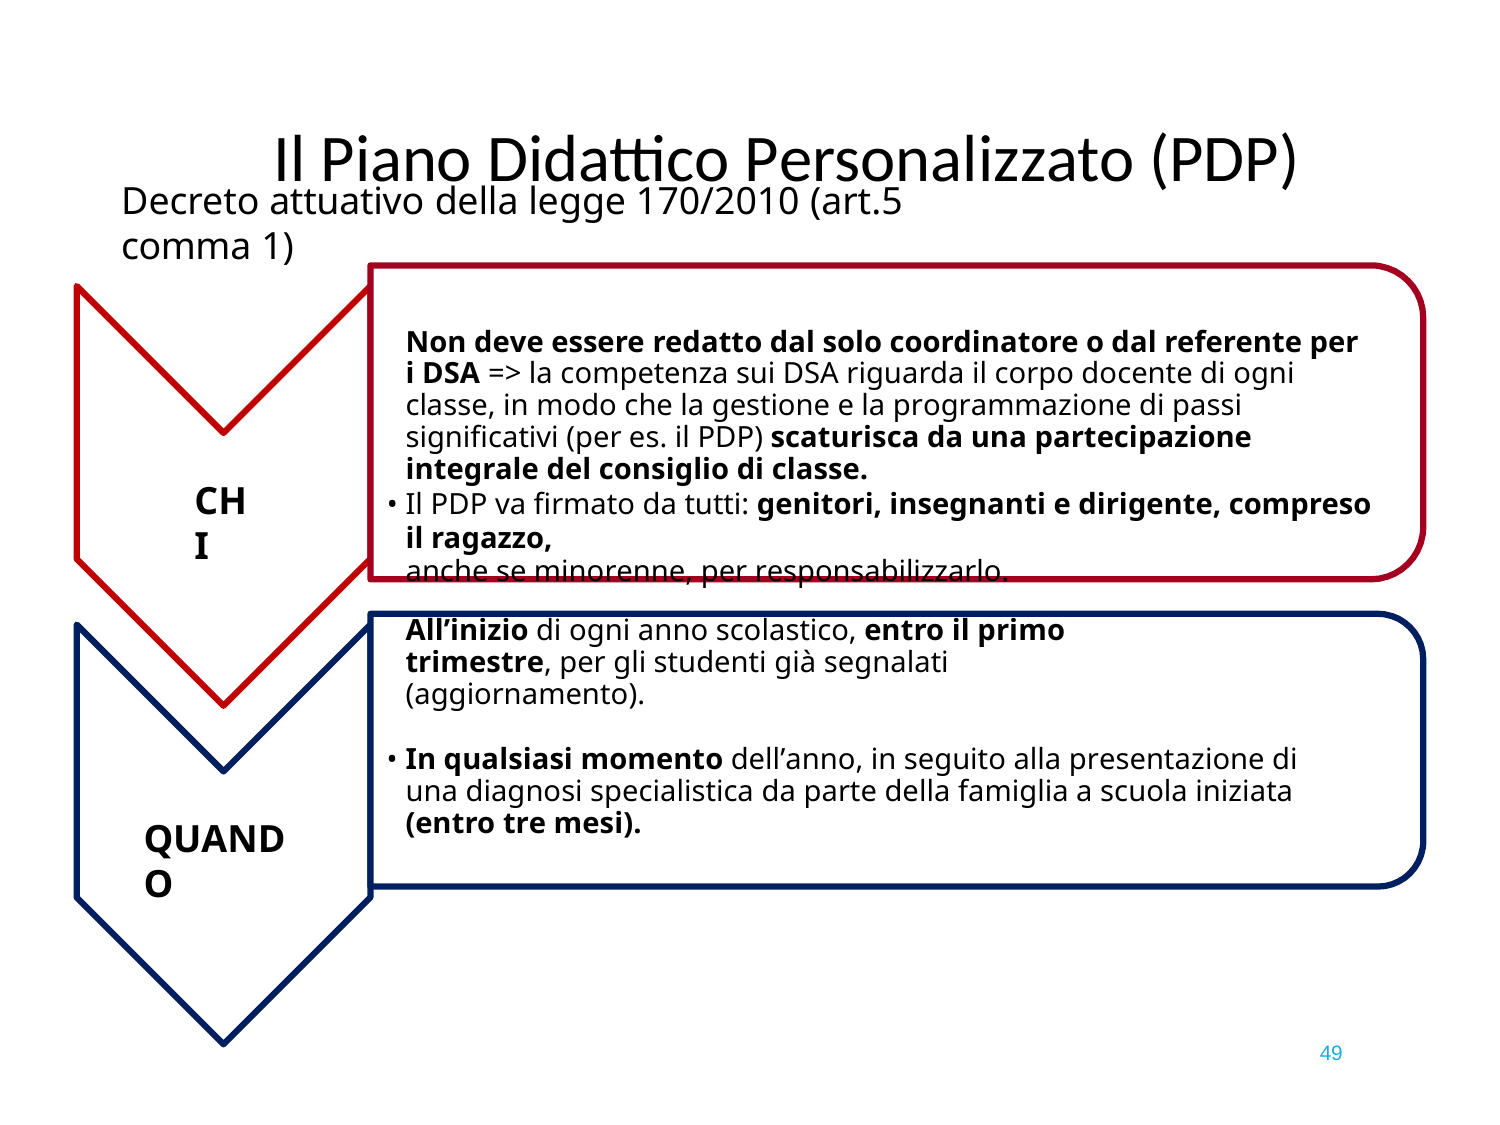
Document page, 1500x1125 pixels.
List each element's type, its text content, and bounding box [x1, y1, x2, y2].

text_box [370, 265, 1424, 580]
text_box Il PDP va firmato da tutti: genitori, insegnanti e dirigente, compreso il ragazzo, anche se minorenne, per responsabilizzarlo. [384, 487, 1380, 588]
title Il Piano Didattico Personalizzato (PDP) [75, 28, 1425, 249]
text_box [29, 29, 1470, 1095]
text_box All’inizio di ogni anno scolastico, entro il primo trimestre, per gli studenti già segnalati (aggiornamento). In qualsiasi momento dell’anno, in seguito alla presentazione di una diagnosi specialistica da parte della famiglia a scuola iniziata (entro tre mesi). [370, 613, 1378, 840]
text_box [370, 613, 1424, 887]
text_box 49 [1317, 1040, 1345, 1065]
text_box Non deve essere redatto dal solo coordinatore o dal referente per i DSA => la competenza sui DSA riguarda il corpo docente di ogni classe, in modo che la gestione e la programmazione di passi significativi (per es. il PDP) scaturisca da una partecipazione integrale del consiglio di classe. [403, 326, 1361, 486]
text_box [76, 286, 370, 706]
text_box [76, 624, 371, 1045]
text_box QUANDO [141, 815, 306, 906]
text_box CHI [192, 476, 256, 567]
text_box Decreto attuativo della legge 170/2010 (art.5 comma 1) [118, 249, 967, 267]
